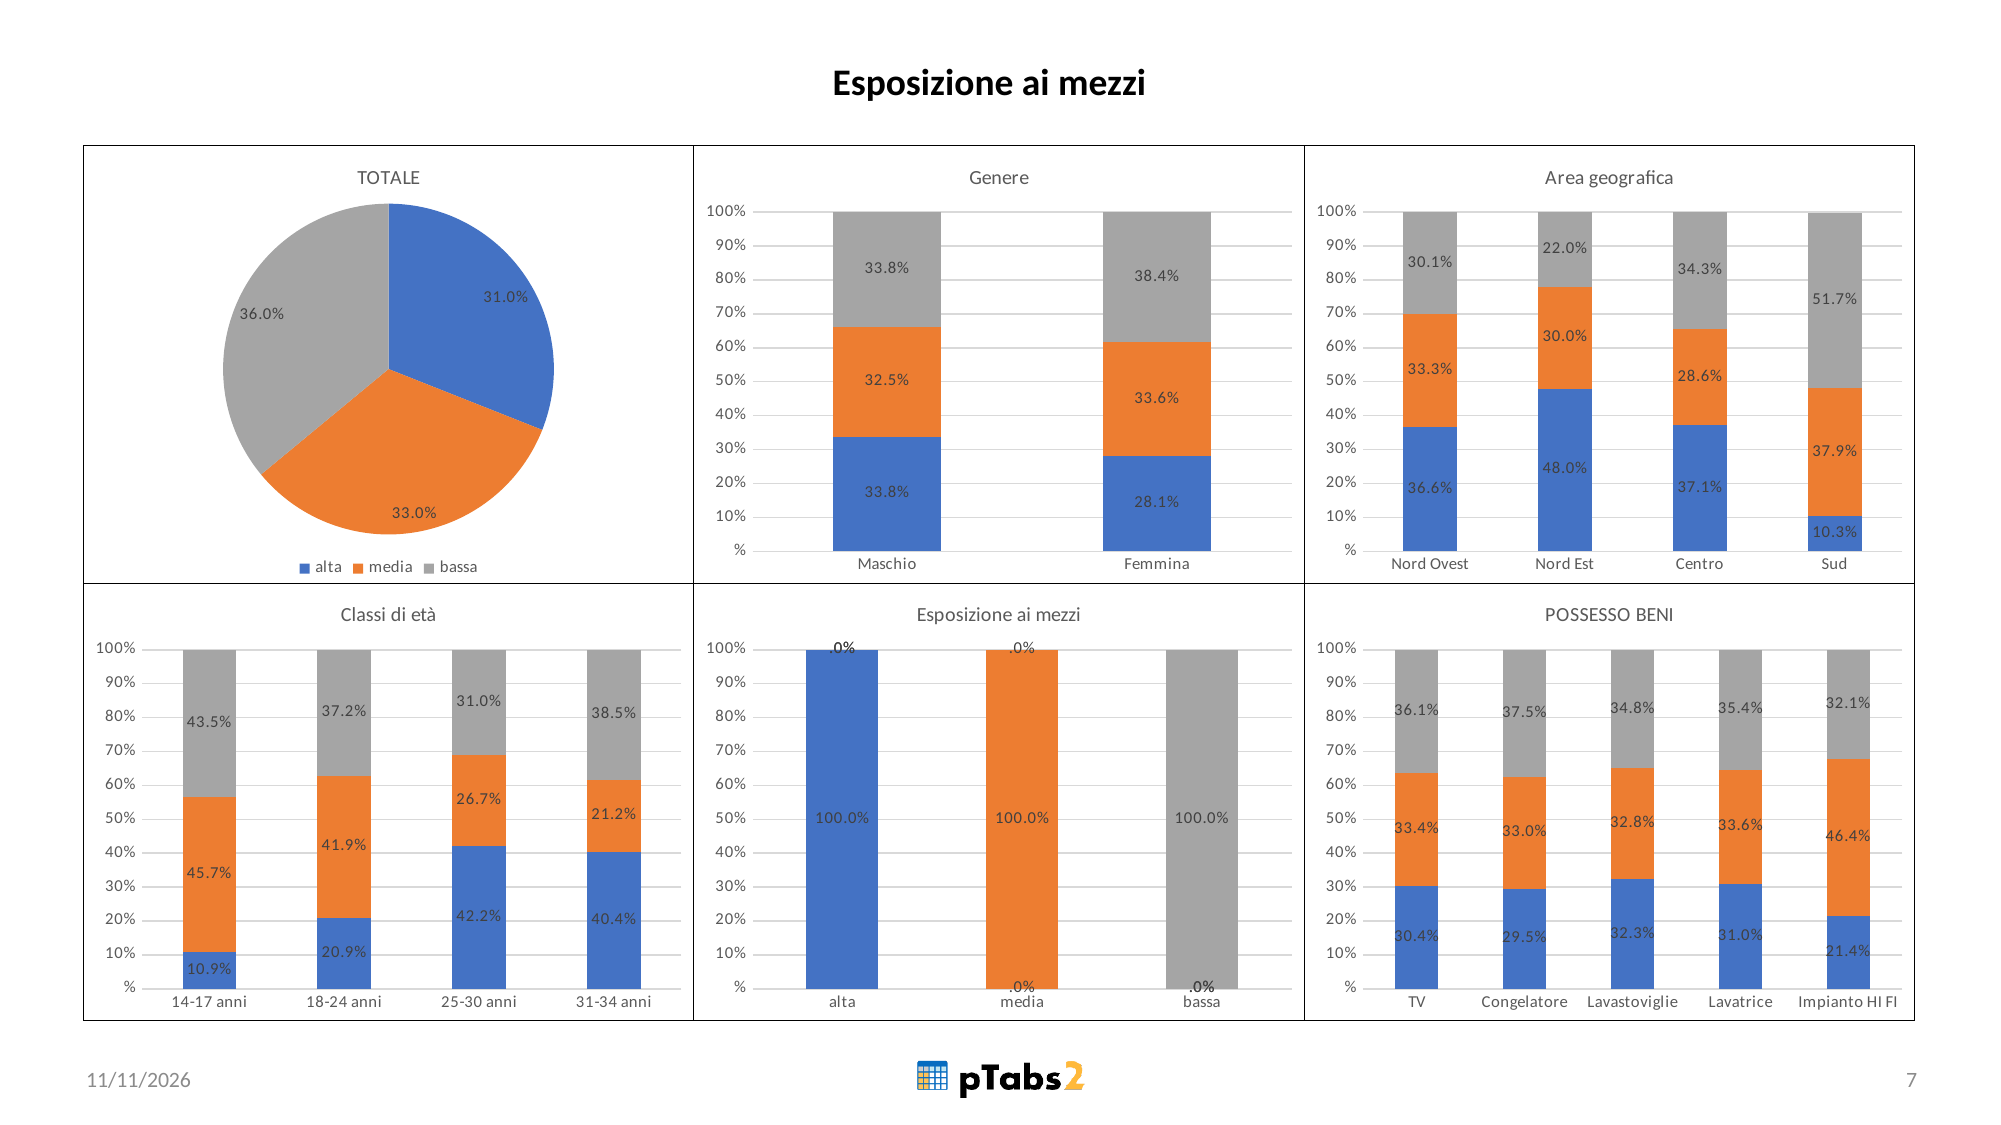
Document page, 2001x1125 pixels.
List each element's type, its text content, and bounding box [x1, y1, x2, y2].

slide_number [70, 1055, 512, 1103]
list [913, 1058, 1087, 1100]
slide_number 7 [1482, 1055, 1933, 1103]
title Esposizione ai mezzi [104, 52, 1875, 115]
chart [83, 145, 1915, 1021]
